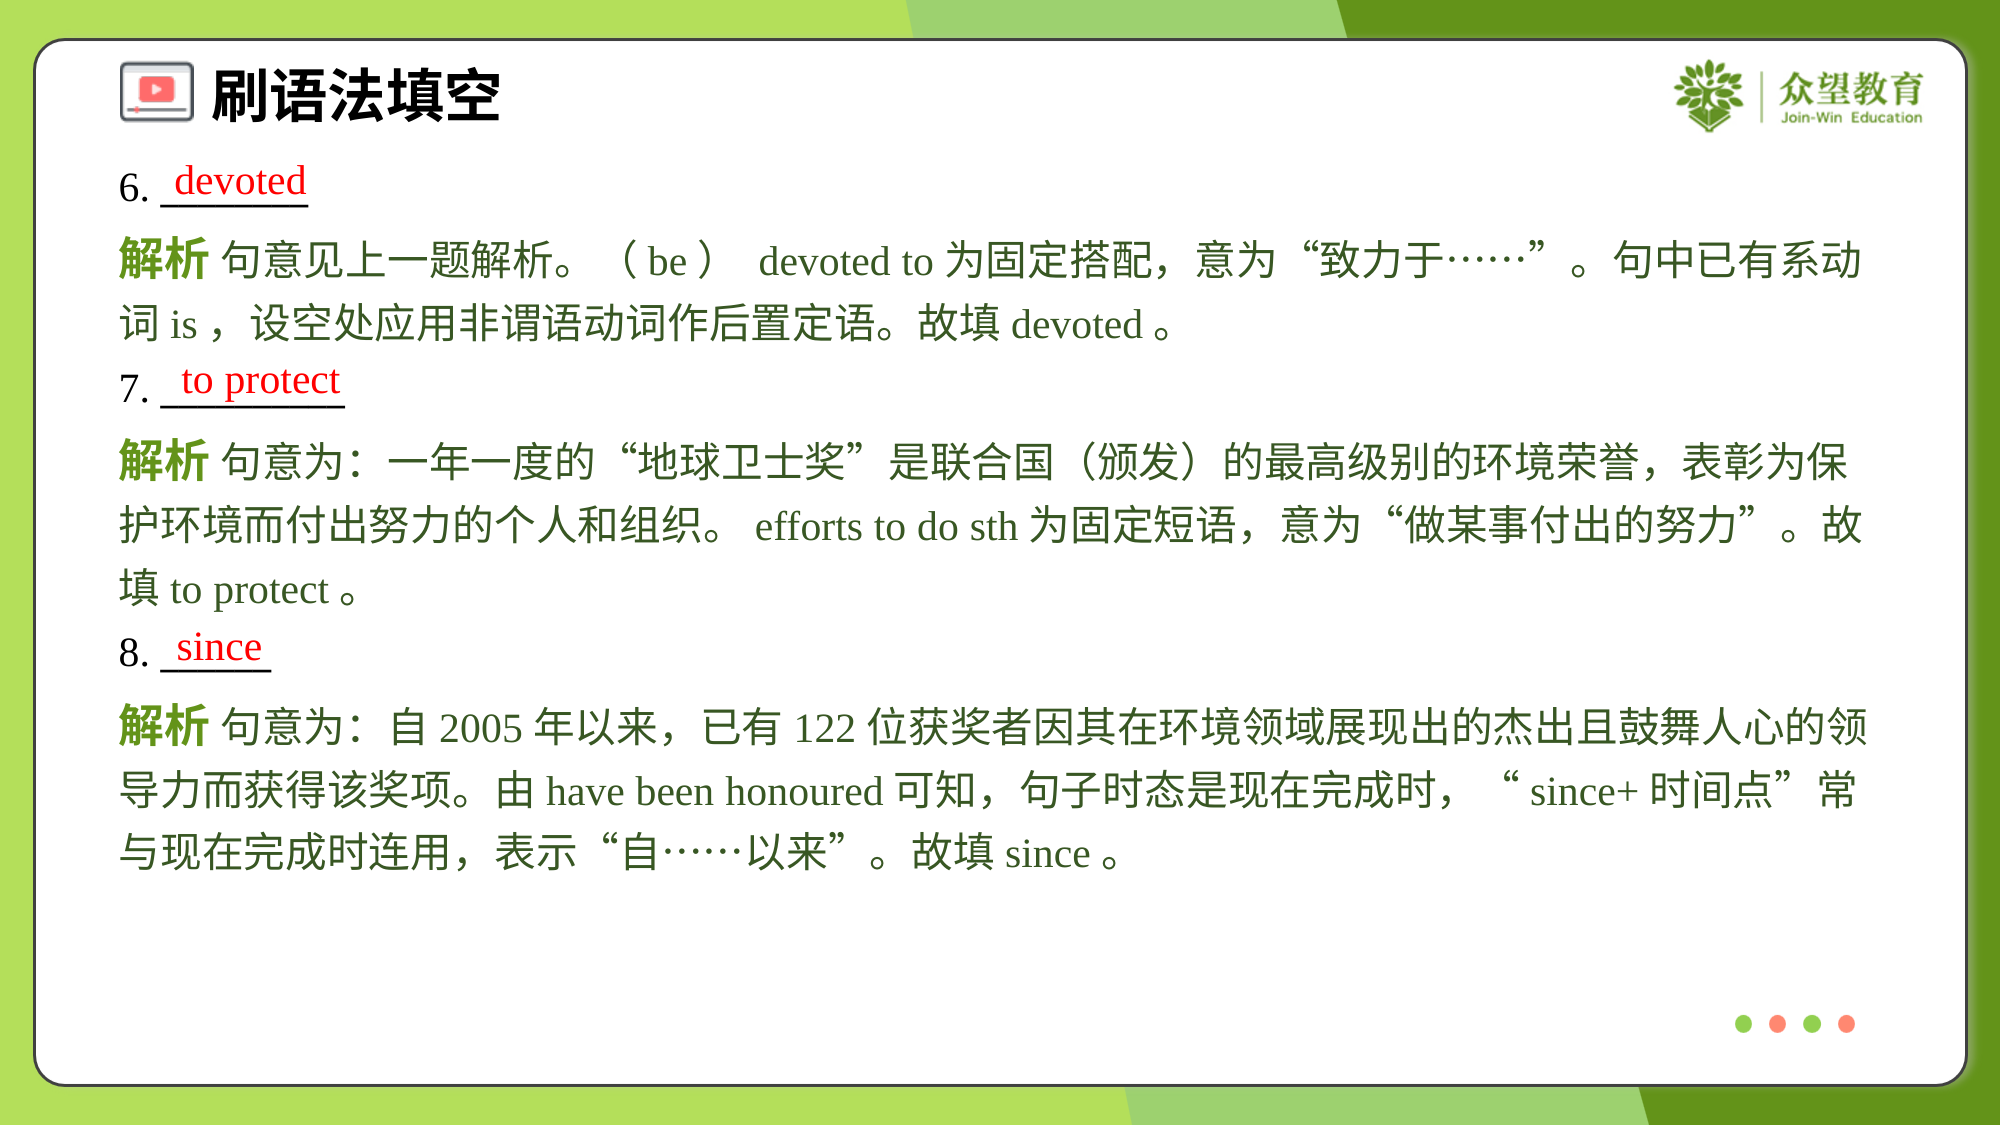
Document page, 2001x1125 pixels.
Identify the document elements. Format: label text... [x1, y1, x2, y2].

text_box 7. __________ [118, 348, 1883, 406]
picture [0, 0, 2000, 1125]
text_box 解析 句意见上一题解析。（be） devoted to为固定搭配，意为“致力于……”。句中已有系动词is，设空处应用非谓语动词作后置定语。故填devoted。 [118, 215, 1883, 343]
text_box 6. ________ [118, 146, 1883, 204]
text_box 解析 句意为：自2005年以来，已有122位获奖者因其在环境领域展现出的杰出且鼓舞人心的领导力而获得该奖项。由have been honoured可知，句子时态是现在完成时，“since+时间点”常与现在完成时连用，表示“自……以来”。故填since。 [118, 682, 1883, 871]
text_box 8. ______ [118, 612, 1883, 670]
text_box 解析 句意为：一年一度的“地球卫士奖”是联合国（颁发）的最高级别的环境荣誉，表彰为保护环境而付出努力的个人和组织。efforts to do sth为固定短语，意为“做某事付出的努力”。故填to protect。 [118, 417, 1883, 607]
text_box to protect [172, 339, 350, 397]
text_box devoted [170, 140, 312, 199]
text_box since [172, 606, 267, 665]
